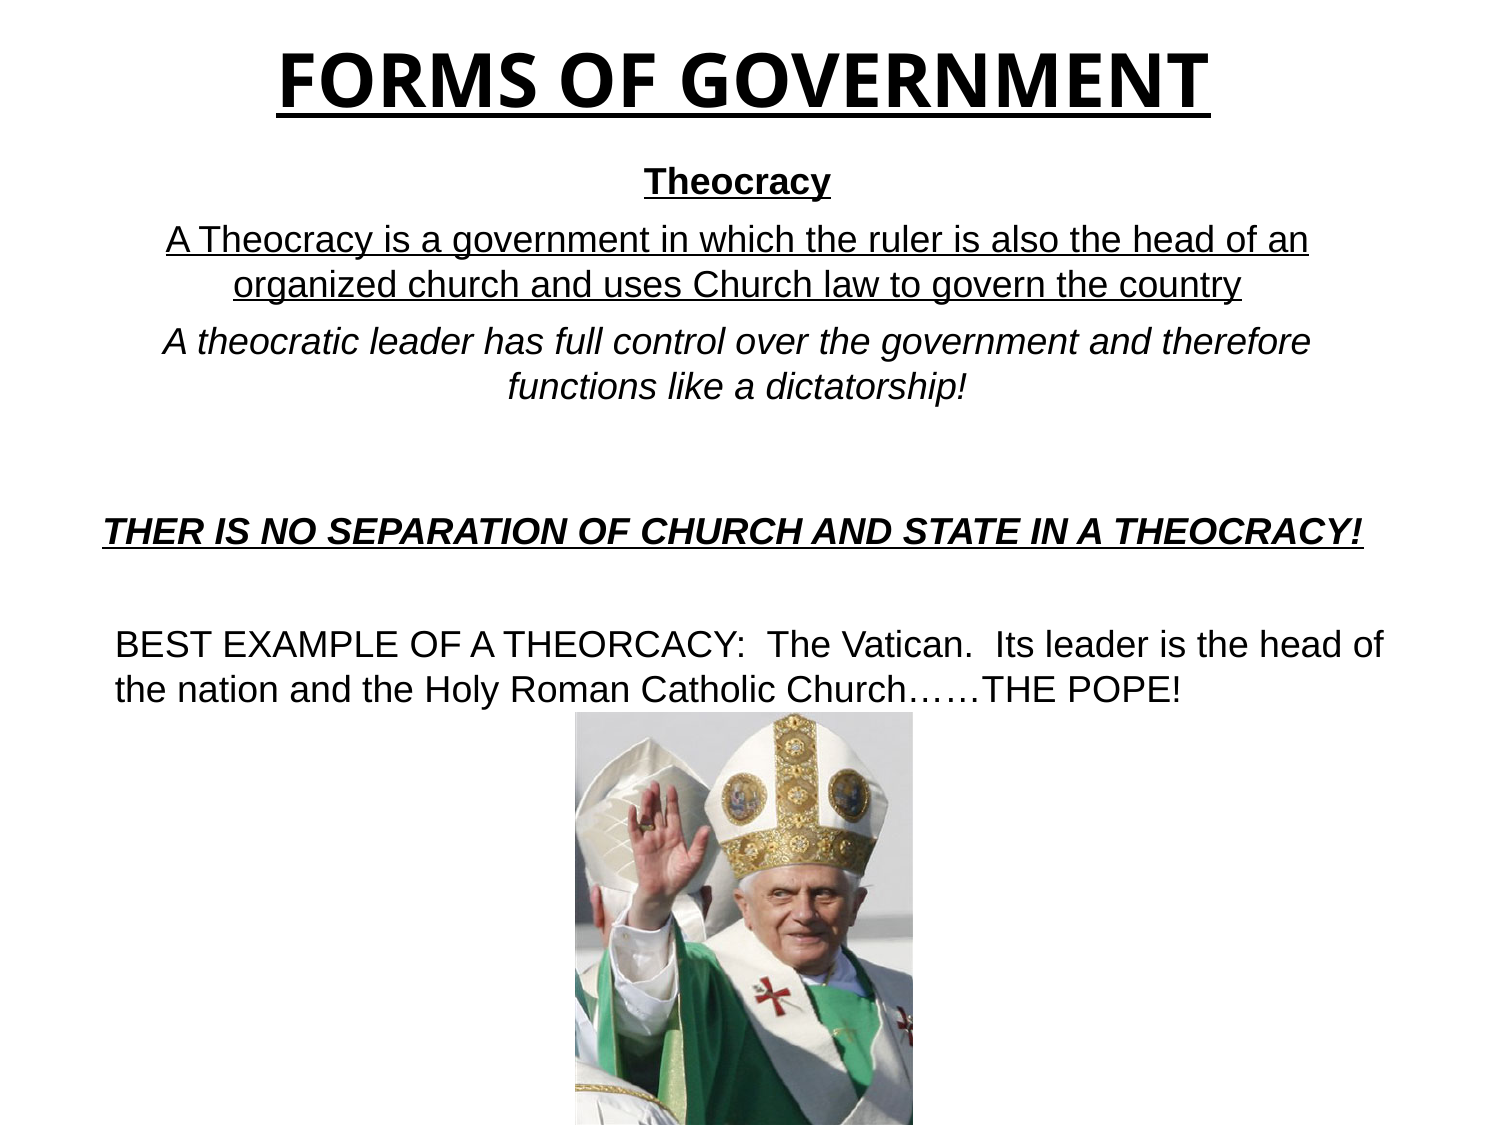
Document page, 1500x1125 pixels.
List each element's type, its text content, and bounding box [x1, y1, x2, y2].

picture [574, 712, 913, 1125]
text_box FORMS OF GOVERNMENT [74, 24, 1413, 130]
text_box BEST EXAMPLE OF A THEORCACY: The Vatican. Its leader is the head of the nation and the Holy Roman Catholic Church……THE POPE! [99, 612, 1413, 718]
text_box Theocracy A Theocracy is a government in which the ruler is also the head of an organized church and uses Church law to govern the country A theocratic leader has full control over the government and therefore functions like a dictatorship! [112, 149, 1363, 415]
text_box THER IS NO SEPARATION OF CHURCH AND STATE IN A THEOCRACY! [87, 499, 1413, 560]
